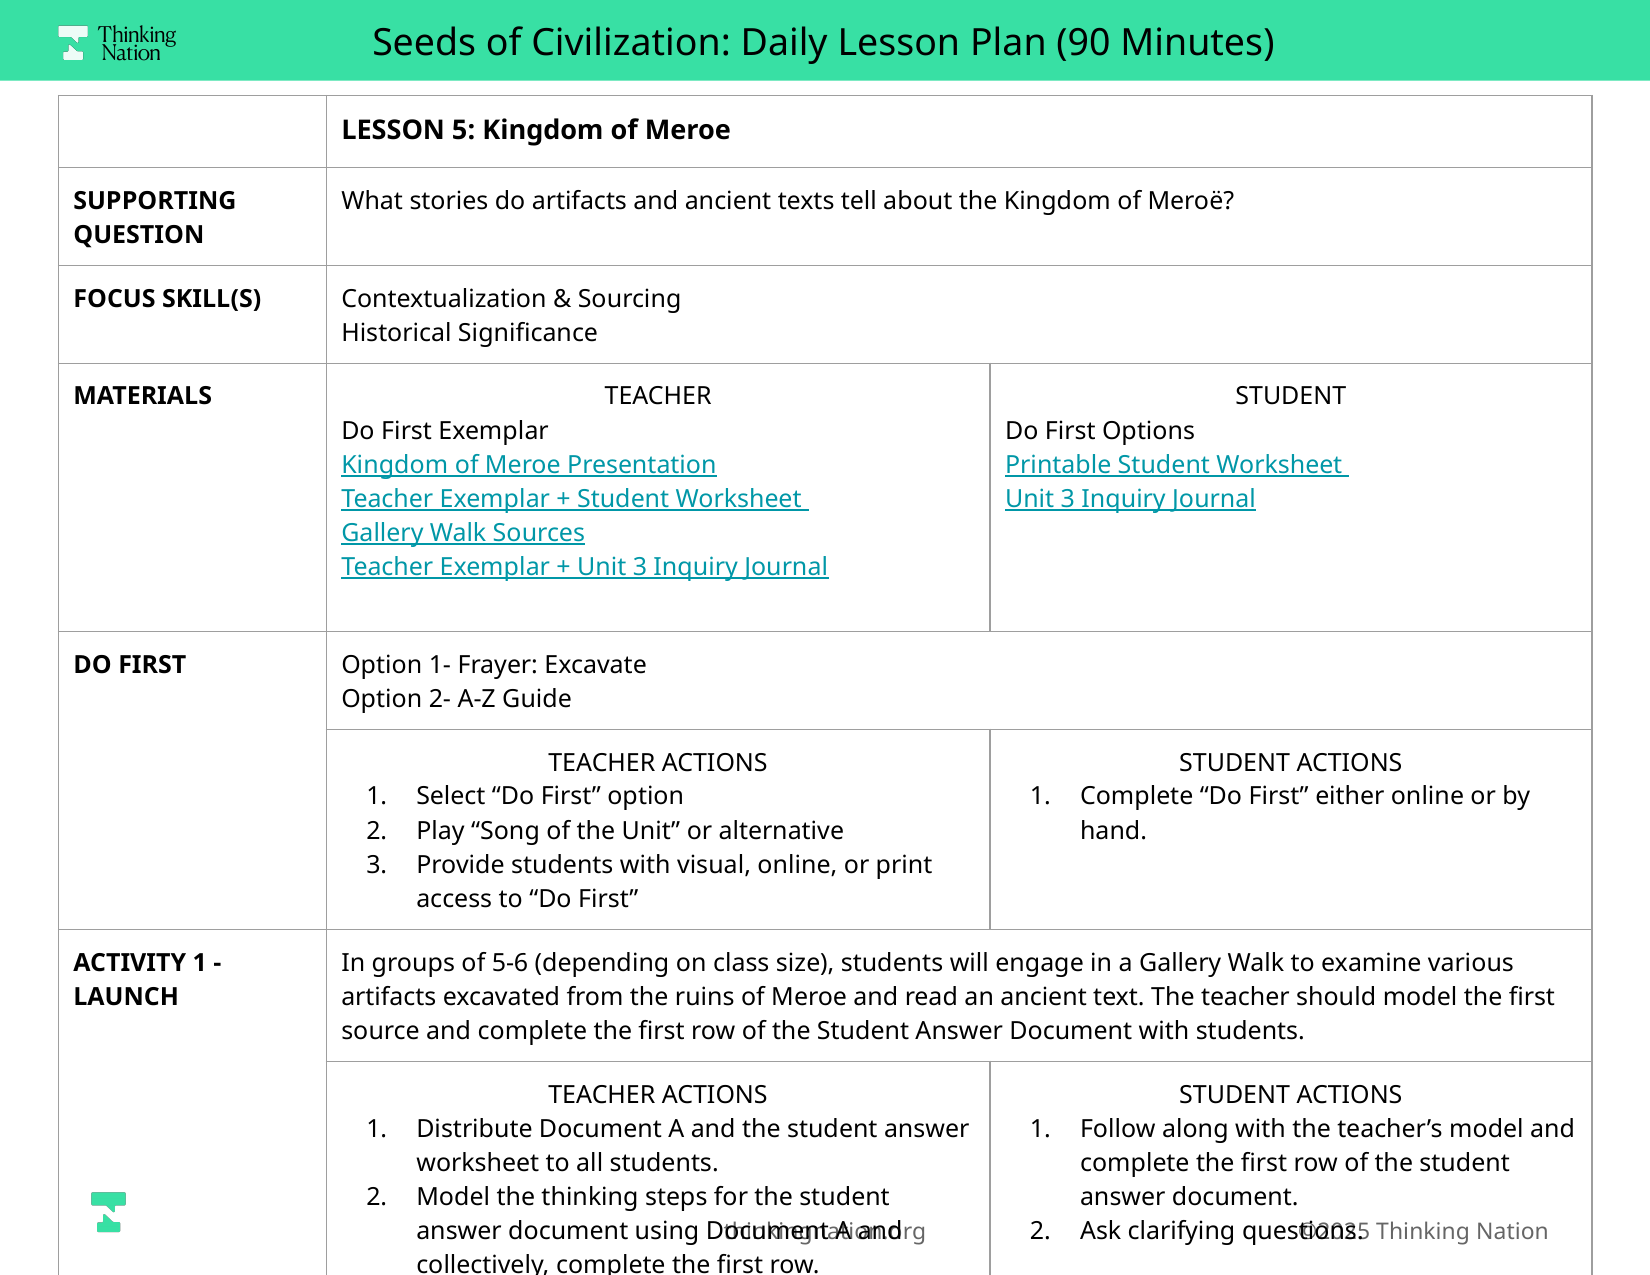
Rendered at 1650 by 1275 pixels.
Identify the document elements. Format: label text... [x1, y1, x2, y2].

table_cell TEACHER Do First Exemplar Kingdom of Meroe Presentation Teacher Exemplar + Student Worksheet Gallery Walk Sources Teacher Exemplar + Unit 3 Inquiry Journal [327, 364, 989, 631]
text_box Seeds of Civilization: Daily Lesson Plan (90 Minutes) [0, 0, 1650, 81]
table_header [59, 96, 326, 167]
table_header LESSON 5: Kingdom of Meroe [327, 96, 1591, 167]
table_cell FOCUS SKILL(S) [59, 266, 326, 363]
picture [80, 1184, 136, 1240]
table_cell STUDENT ACTIONS Complete “Do First” either online or by hand. [991, 730, 1591, 929]
table_cell DO FIRST [59, 632, 326, 929]
table_cell MATERIALS [59, 364, 326, 631]
table_cell In groups of 5-6 (depending on class size), students will engage in a Gallery Walk to examine various artifacts excavated from the ruins of Meroe and read an ancient text. The teacher should model the first source and complete the first row of the Student Answer Document with students. [327, 930, 1591, 1061]
table_cell TEACHER ACTIONS Distribute Document A and the student answer worksheet to all students. Model the thinking steps for the student answer document using Document A and collectively, complete the first row. [327, 1062, 989, 1275]
table_cell STUDENT ACTIONS Follow along with the teacher’s model and complete the first row of the student answer document. Ask clarifying questions. [991, 1062, 1591, 1275]
table_cell STUDENT Do First Options Printable Student Worksheet Unit 3 Inquiry Journal [991, 364, 1591, 631]
table_cell ACTIVITY 1 - LAUNCH [59, 930, 326, 1275]
table_cell What stories do artifacts and ancient texts tell about the Kingdom of Meroë? [327, 168, 1591, 265]
table_cell Contextualization & Sourcing Historical Significance [327, 266, 1591, 363]
table_cell Option 1- Frayer: Excavate Option 2- A-Z Guide [327, 632, 1591, 729]
table_cell TEACHER ACTIONS Select “Do First” option Play “Song of the Unit” or alternative Provide students with visual, online, or print access to “Do First” [327, 730, 989, 929]
picture [45, 14, 180, 85]
table_cell SUPPORTING QUESTION [59, 168, 326, 265]
